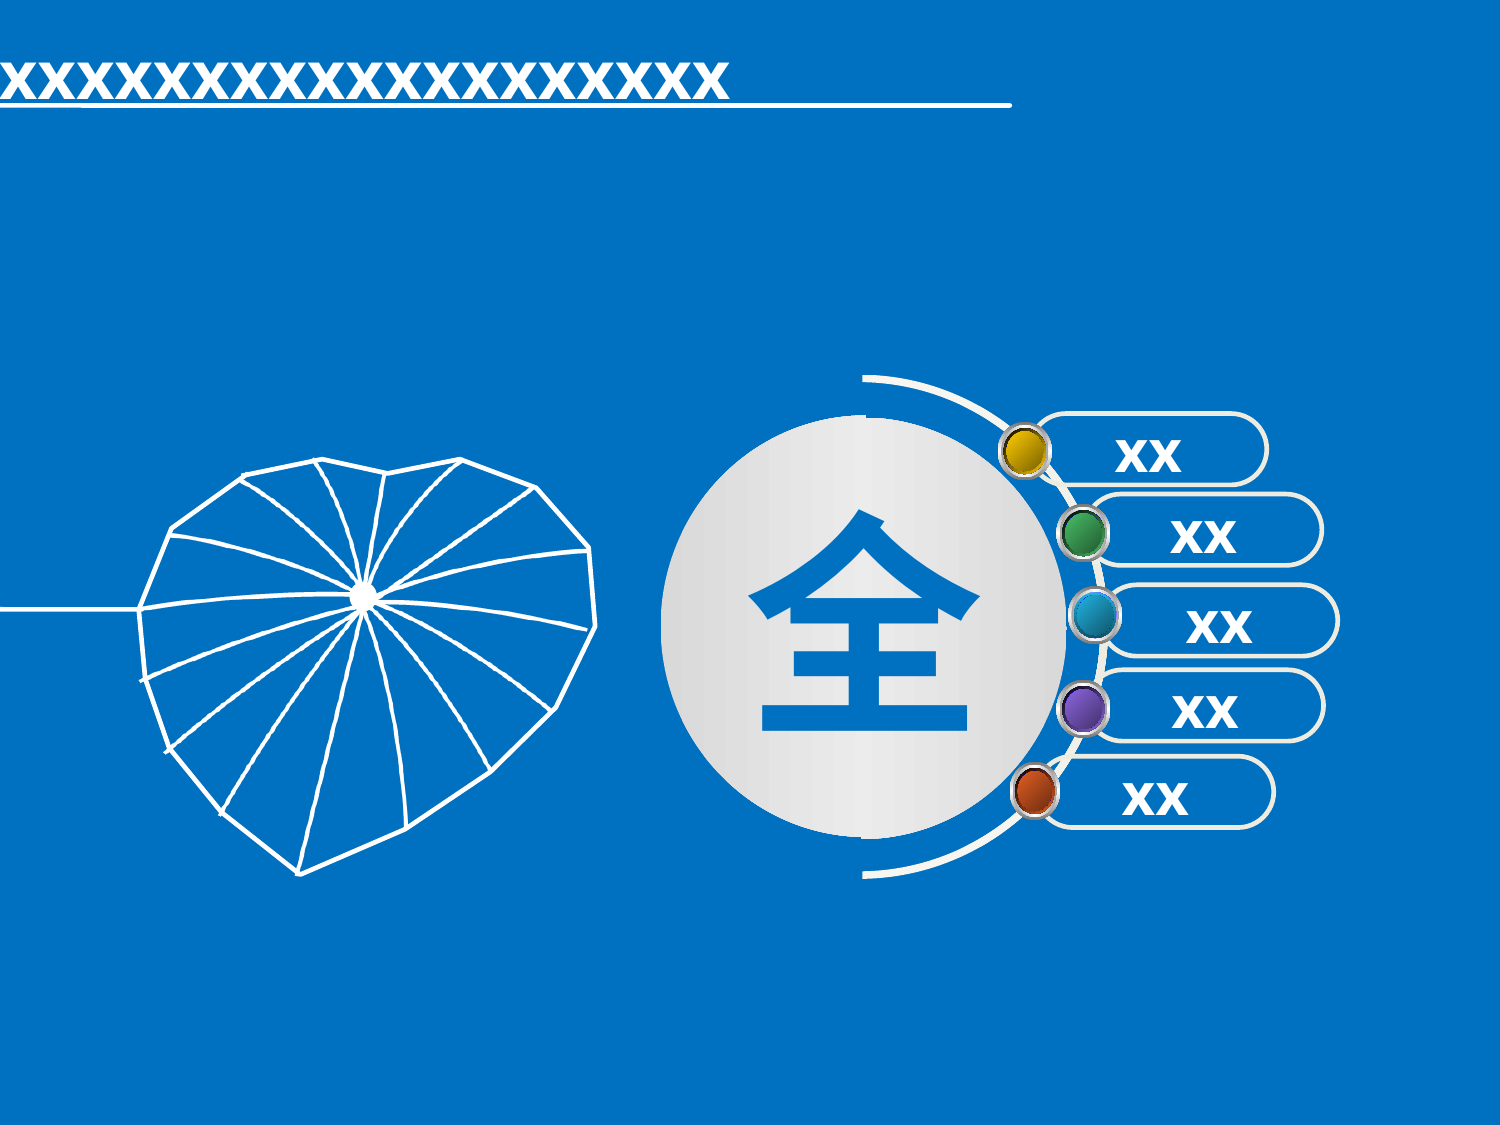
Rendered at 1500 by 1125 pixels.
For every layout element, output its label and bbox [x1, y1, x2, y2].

text_box [1076, 669, 1324, 742]
text_box [862, 374, 991, 413]
text_box [0, 24, 1028, 122]
picture [137, 456, 592, 877]
text_box [1076, 493, 1323, 566]
text_box [1094, 574, 1105, 583]
text_box [1069, 413, 1267, 486]
text_box [655, 415, 1072, 840]
text_box [1076, 755, 1274, 828]
text_box [862, 848, 979, 879]
text_box [1076, 584, 1338, 657]
